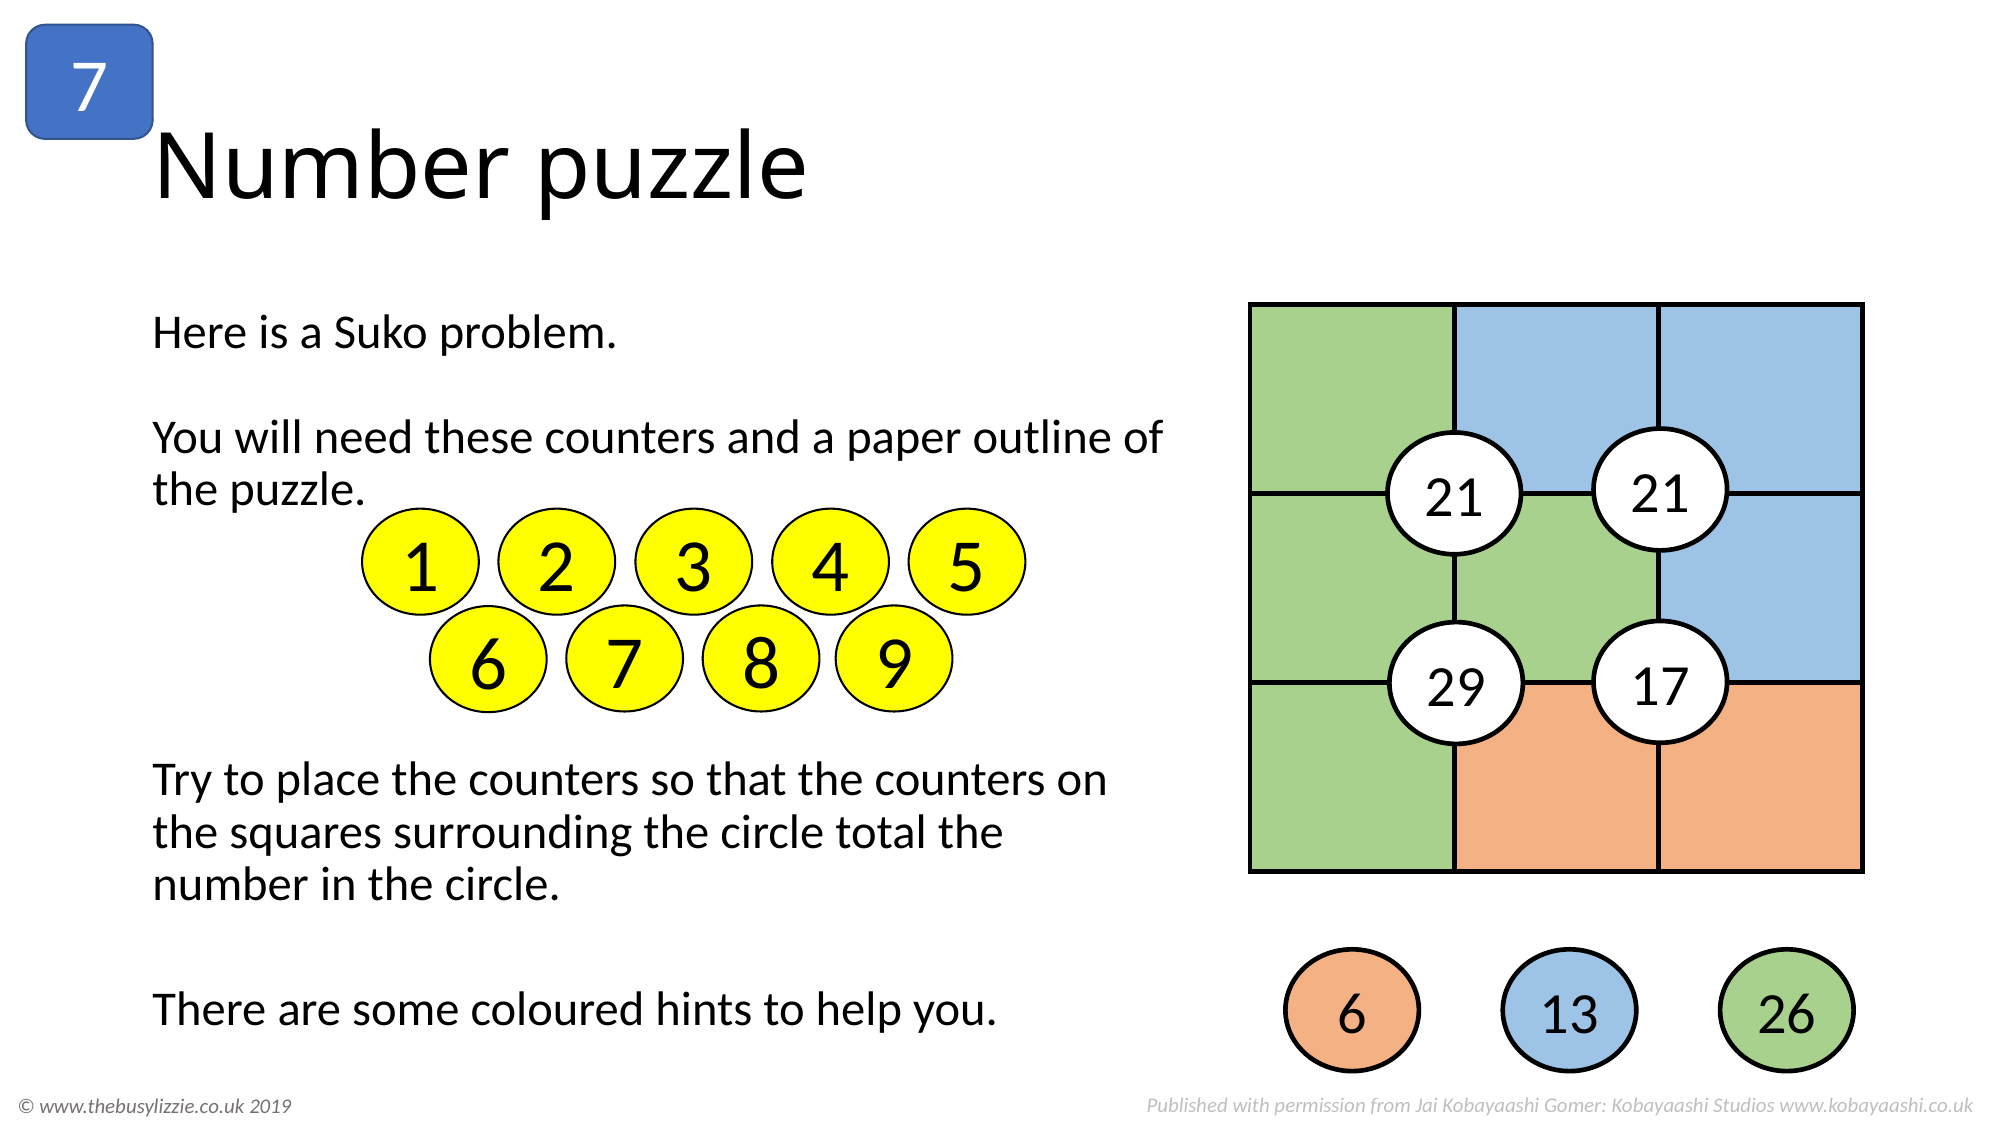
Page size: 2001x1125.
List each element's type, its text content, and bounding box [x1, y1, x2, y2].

text_box Published with permission from Jai Kobayaashi Gomer: Kobayaashi Studios www.kobayaashi.co.uk [1131, 1084, 2000, 1125]
title Number puzzle [137, 59, 1863, 278]
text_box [361, 508, 1026, 713]
text_box © www.thebusylizzie.co.uk 2019 [2, 1085, 307, 1125]
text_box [1250, 304, 1863, 1072]
list Here is a Suko problem. You will need these counters and a paper outline of the puzzle. Try to place the counters so that the counters on the squares surrounding the circle total the number in the circle. There are some coloured hints to help you. [137, 299, 1186, 1049]
text_box 7 [25, 23, 154, 140]
